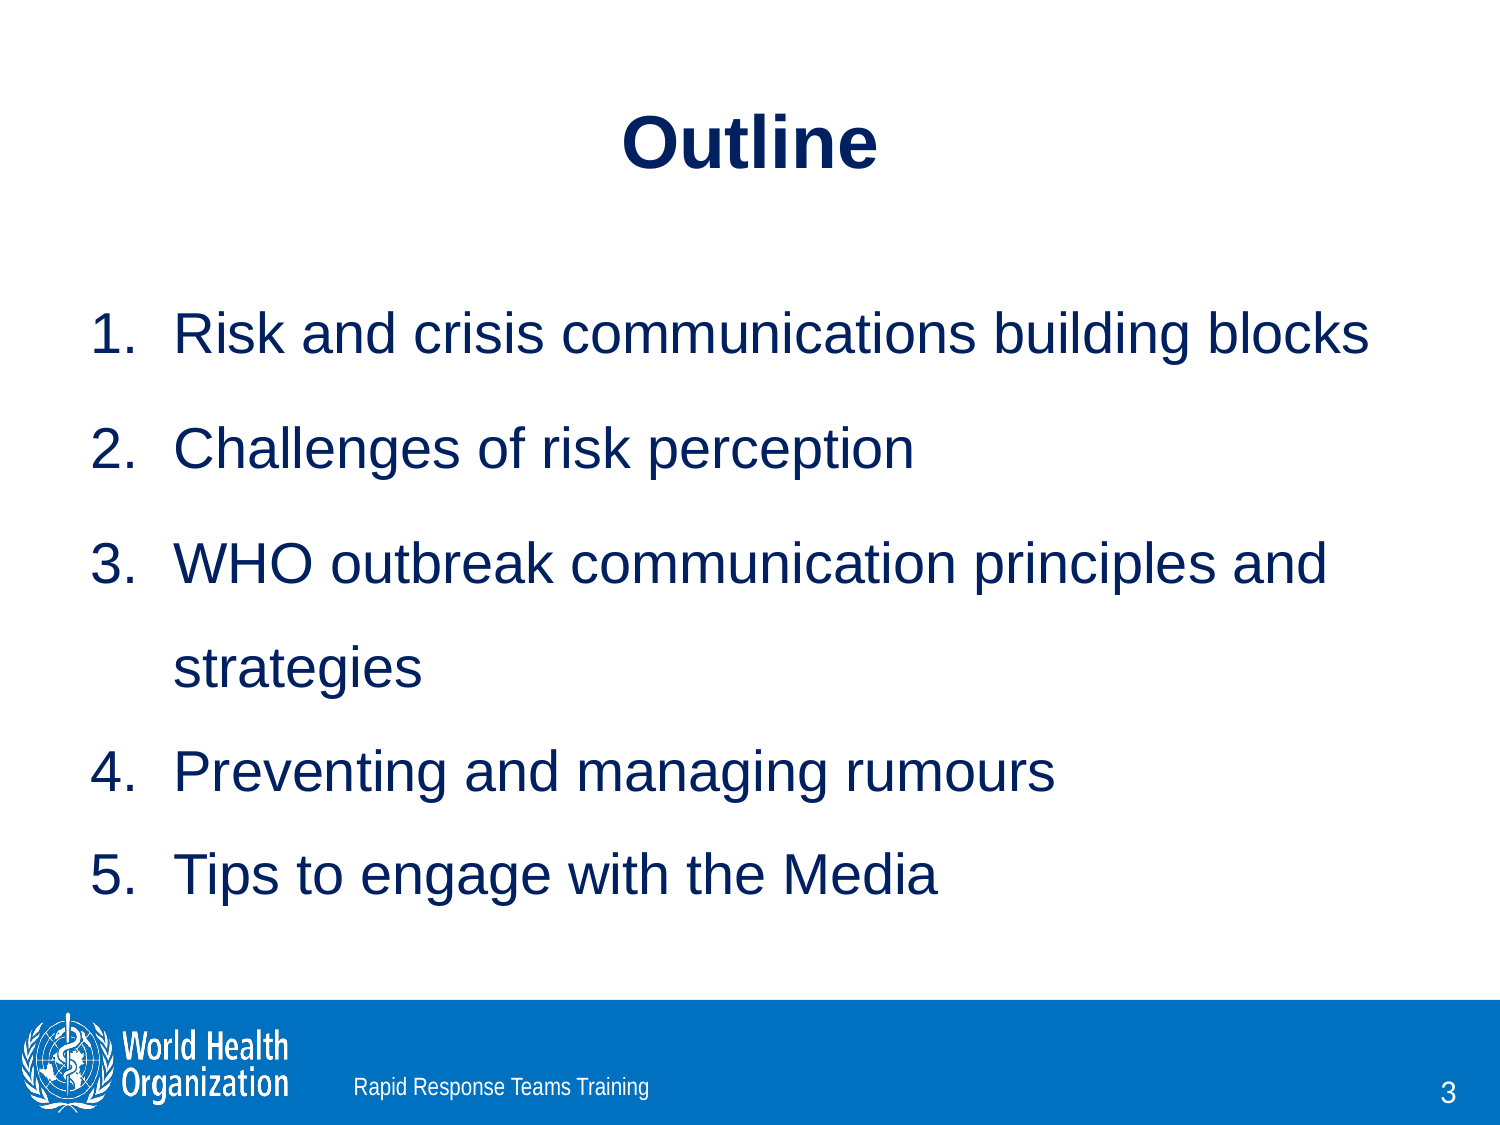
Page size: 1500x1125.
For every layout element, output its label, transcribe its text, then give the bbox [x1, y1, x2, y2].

title Outline [75, 45, 1425, 172]
list Risk and crisis communications building blocks Challenges of risk perception WHO outbreak communication principles and strategies Preventing and managing rumours Tips to engage with the Media [75, 172, 1425, 916]
picture [21, 1012, 288, 1113]
